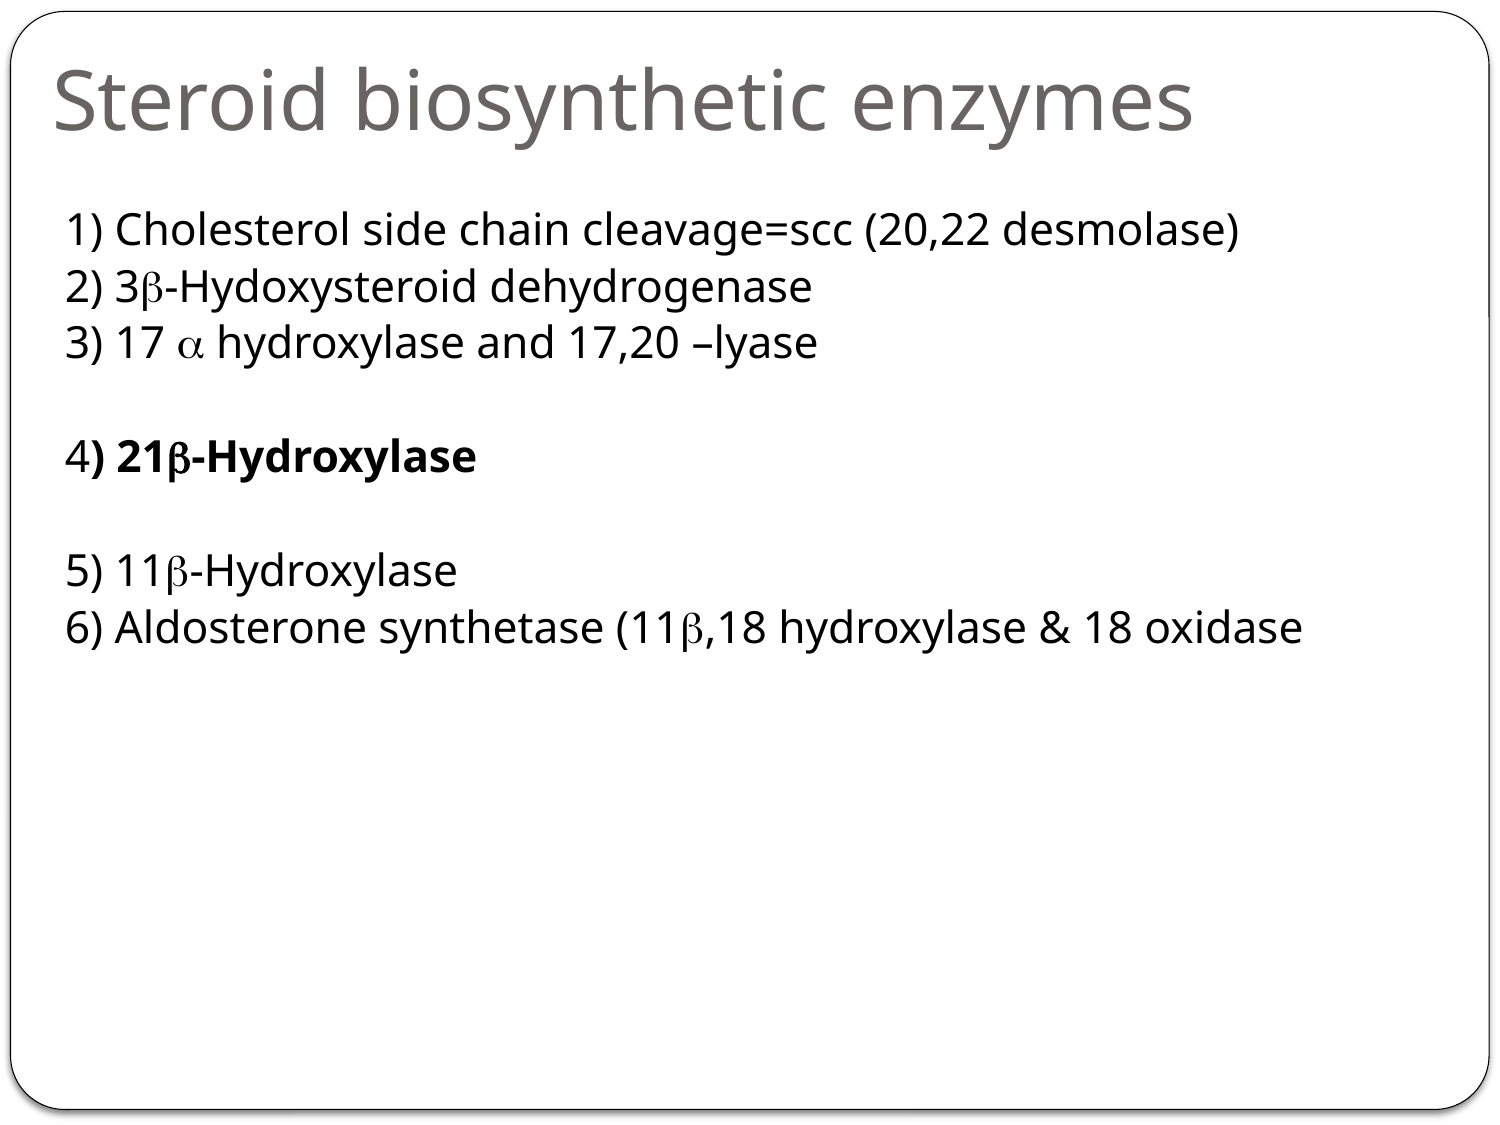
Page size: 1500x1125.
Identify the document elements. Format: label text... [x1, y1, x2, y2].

list 1) Cholesterol side chain cleavage=scc (20,22 desmolase) 2) 3-Hydoxysteroid dehydrogenase 3) 17  hydroxylase and 17,20 –lyase 4) 21-Hydroxylase 5) 11-Hydroxylase 6) Aldosterone synthetase (11,18 hydroxylase & 18 oxidase [50, 137, 1325, 700]
title Steroid biosynthetic enzymes [37, 37, 1313, 163]
